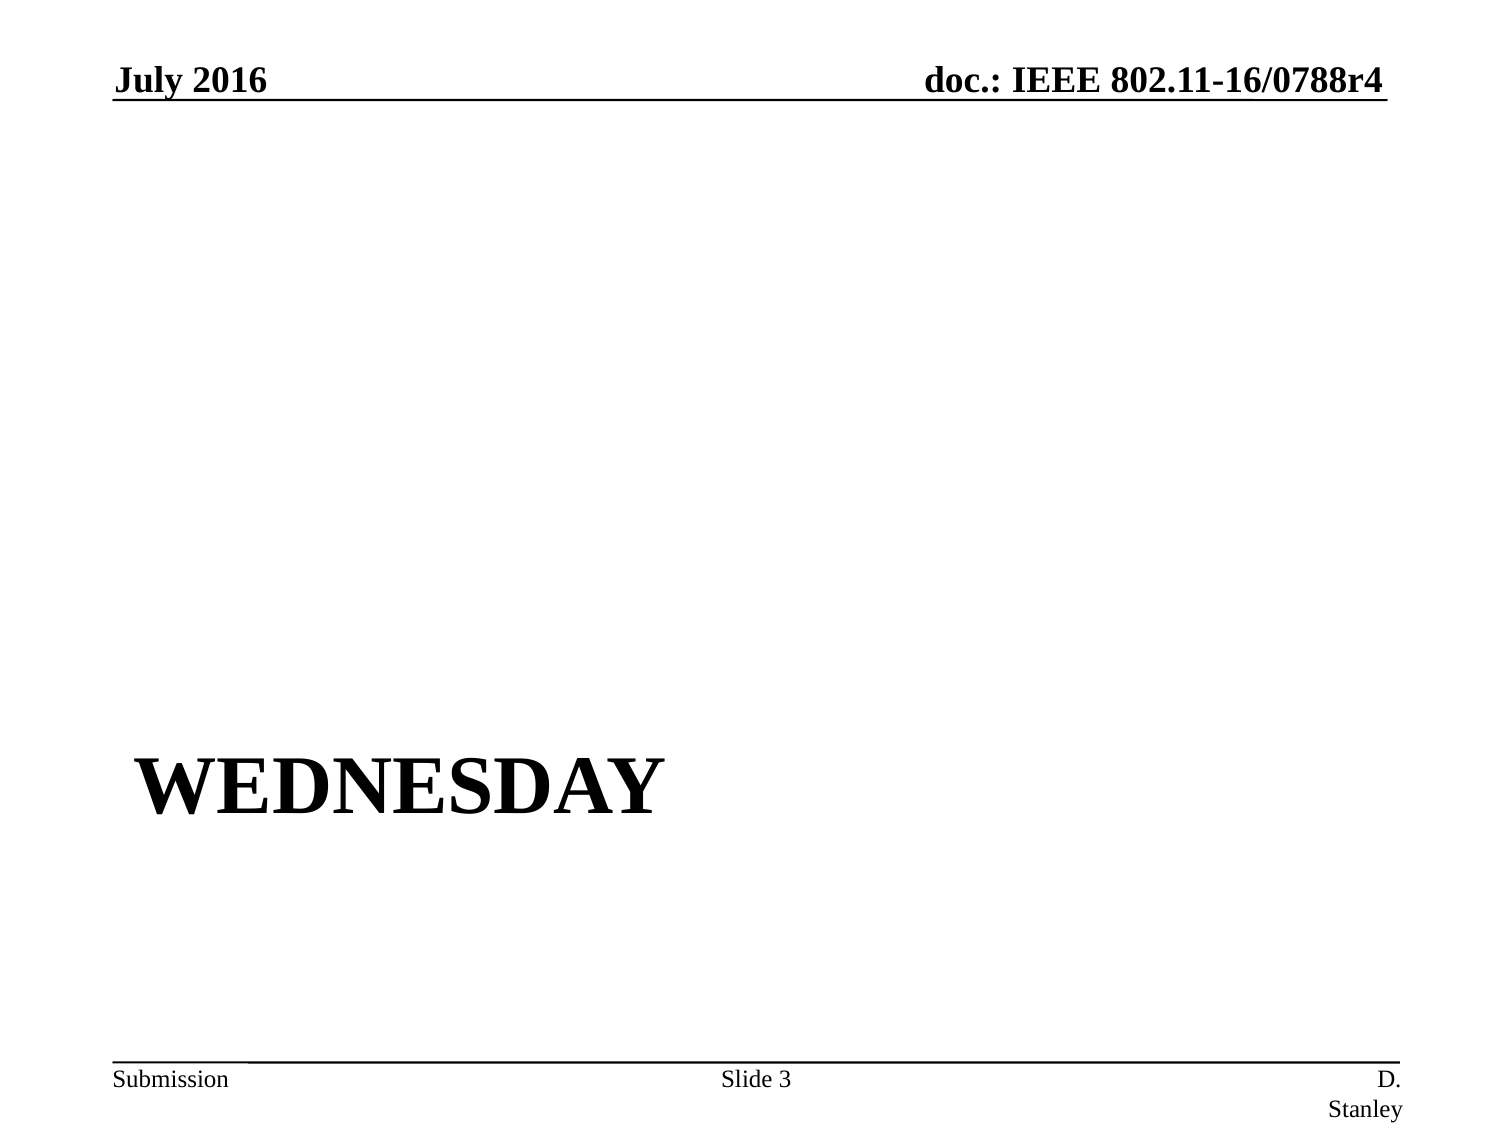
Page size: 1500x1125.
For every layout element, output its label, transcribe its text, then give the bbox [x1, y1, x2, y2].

footer D. Stanley, HP Enterprise [1324, 1061, 1402, 1093]
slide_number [114, 54, 374, 101]
title Wednesday [118, 722, 1394, 947]
slide_number Slide 3 [712, 1061, 800, 1093]
